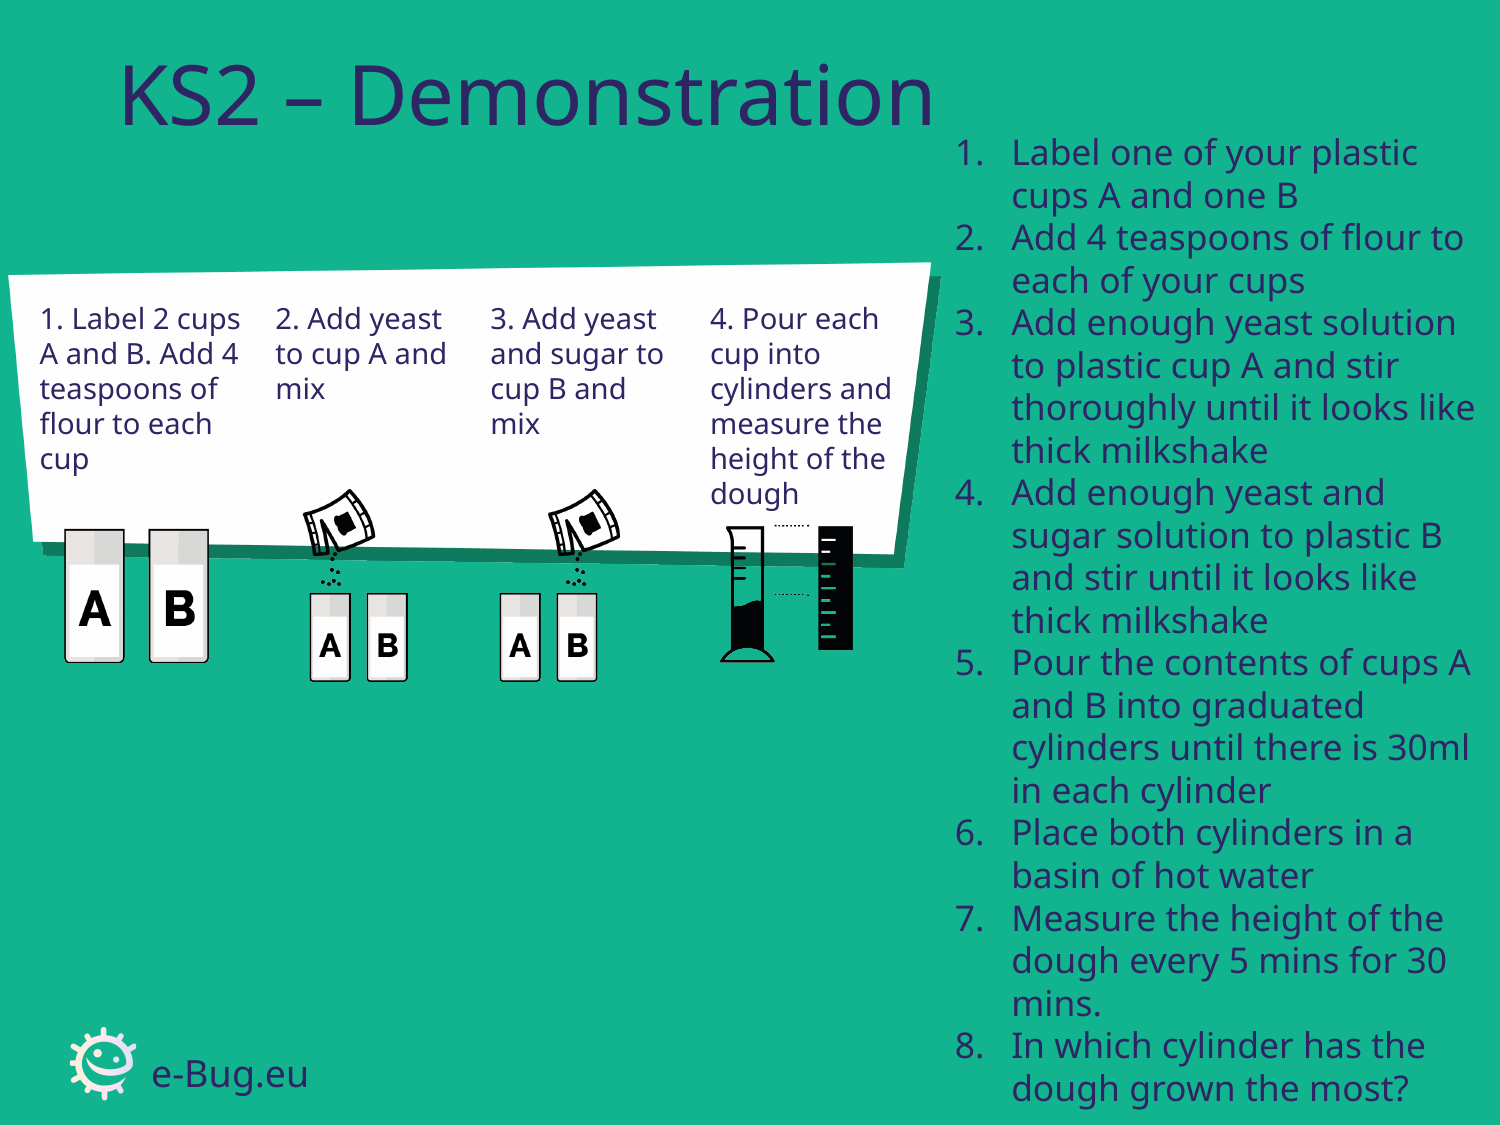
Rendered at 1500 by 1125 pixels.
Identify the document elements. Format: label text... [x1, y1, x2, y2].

title KS2 – Demonstration [102, 0, 1397, 151]
picture [8, 262, 941, 682]
footer e-Bug.eu [136, 1042, 643, 1103]
text_box Label one of your plastic cups A and one B Add 4 teaspoons of flour to each of your cups Add enough yeast solution to plastic cup A and stir thoroughly until it looks like thick milkshake Add enough yeast and sugar solution to plastic B and stir until it looks like thick milkshake Pour the contents of cups A and B into graduated cylinders until there is 30ml in each cylinder Place both cylinders in a basin of hot water Measure the height of the dough every 5 mins for 30 mins. In which cylinder has the dough grown the most? [940, 122, 1492, 1116]
